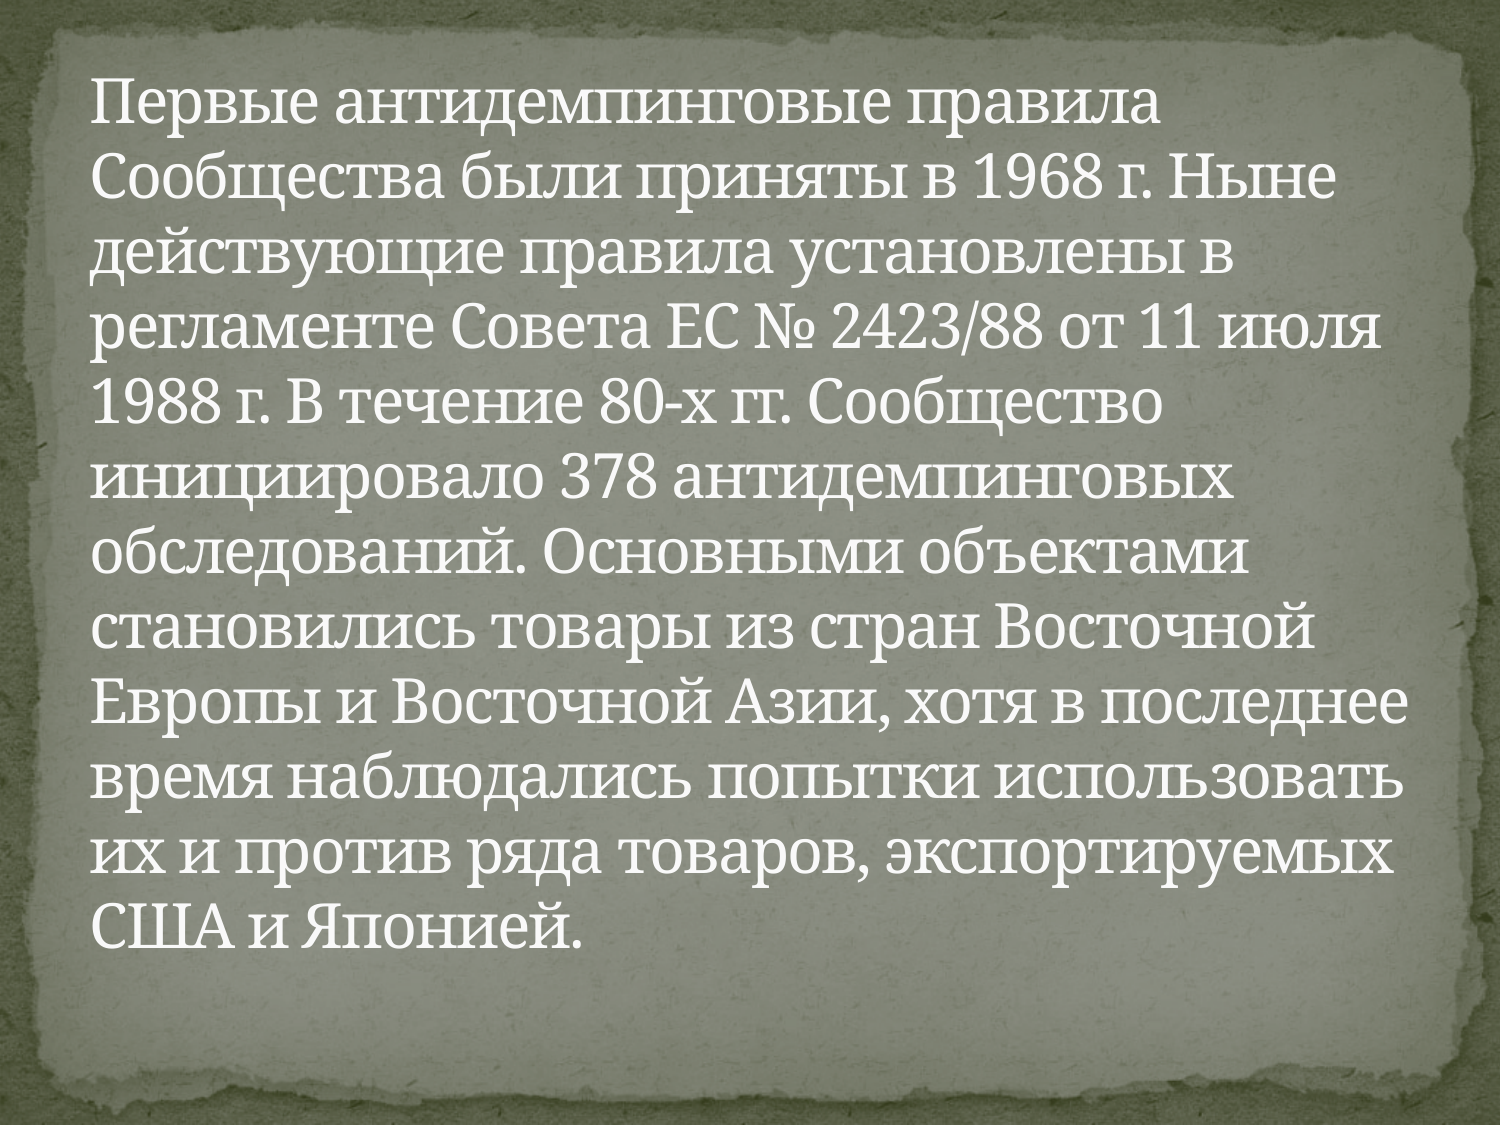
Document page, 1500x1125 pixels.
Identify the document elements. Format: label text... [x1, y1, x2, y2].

title Первые антидемпинговые правила Сообщества были приняты в 1968 г. Ныне действующие правила установлены в регламенте Совета ЕС № 2423/88 от 11 июля 1988 г. В течение 80-х гг. Сообщество инициировало 378 антидемпинговых обследований. Основными объектами становились товары из стран Восточной Европы и Восточной Азии, хотя в последнее время наблюдались попытки использовать их и против ряда товаров, экспортируемых США и Японией. [74, 24, 1477, 1043]
